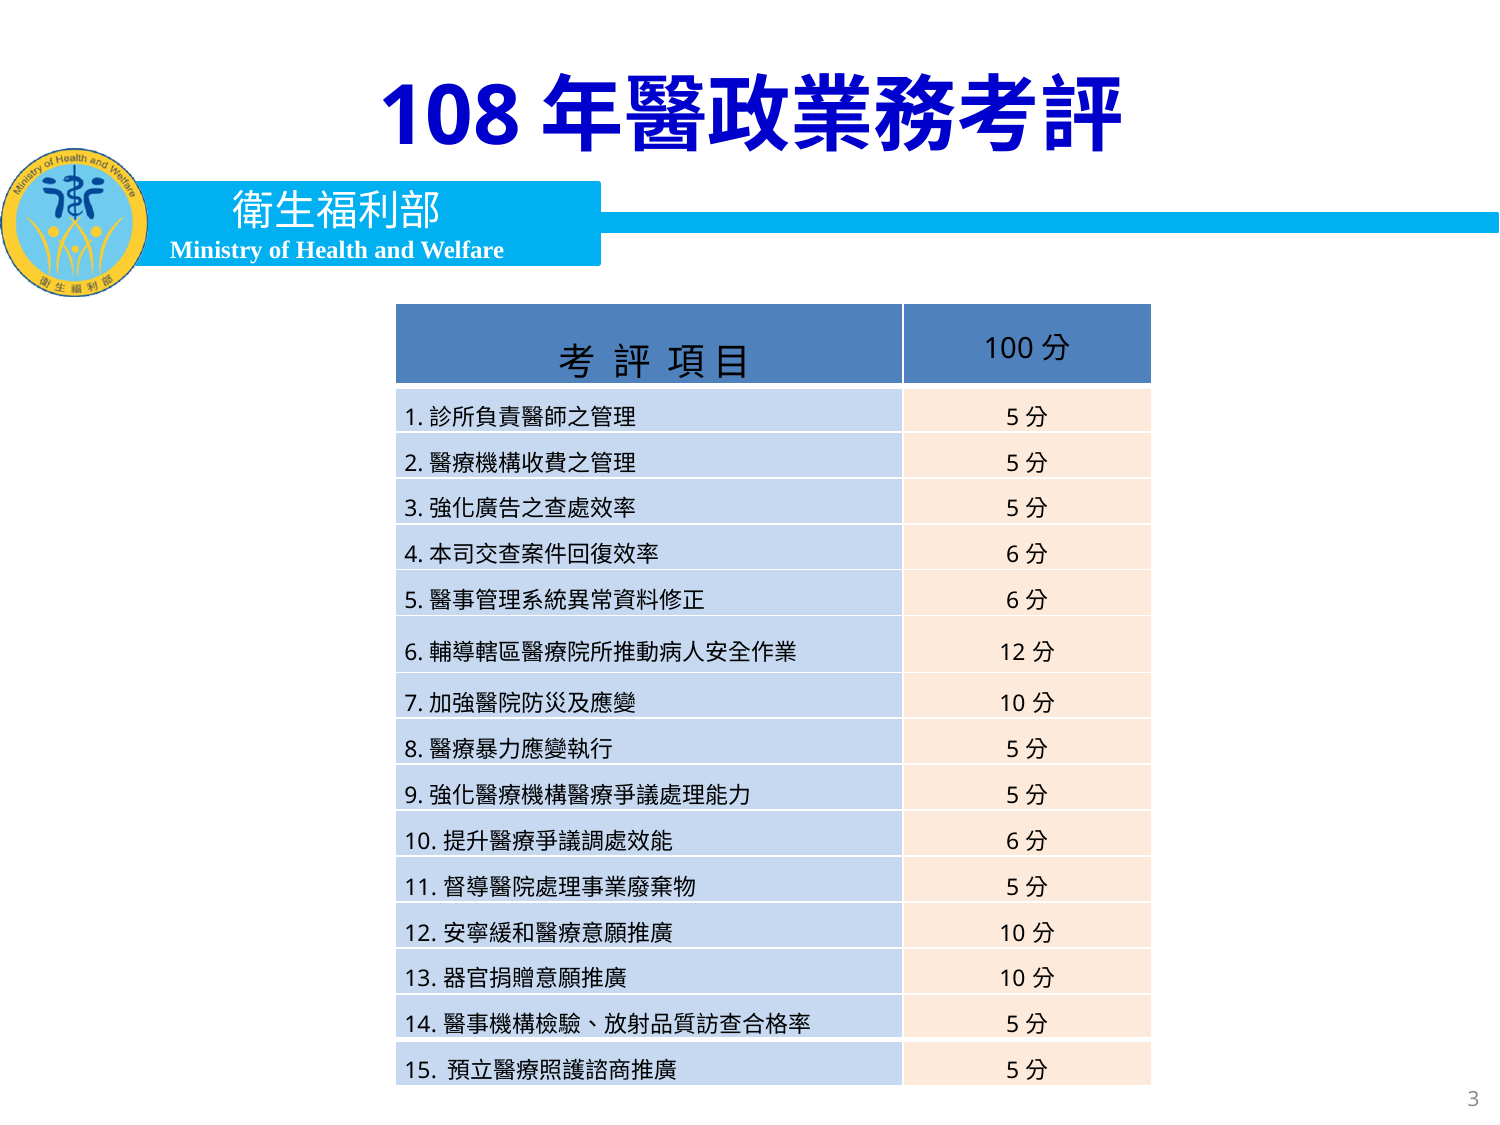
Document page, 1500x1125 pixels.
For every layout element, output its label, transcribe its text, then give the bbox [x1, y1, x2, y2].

slide_number 3 [1144, 1069, 1495, 1125]
table_cell 10分 [904, 903, 1151, 947]
table_cell 12分 [904, 616, 1151, 672]
table_cell 4.本司交查案件回復效率 [396, 525, 902, 569]
table_cell 5分 [904, 719, 1151, 763]
table_cell 1.診所負責醫師之管理 [396, 389, 902, 431]
table_cell 7.加強醫院防災及應變 [396, 673, 902, 717]
table_cell 5分 [904, 1042, 1151, 1085]
table_cell 5分 [904, 389, 1151, 431]
table_cell 5分 [904, 995, 1151, 1037]
table_cell 11.督導醫院處理事業廢棄物 [396, 857, 902, 901]
table_cell 15. 預立醫療照護諮商推廣 [396, 1042, 902, 1085]
table_cell 14.醫事機構檢驗、放射品質訪查合格率 [396, 995, 902, 1037]
table_cell 2.醫療機構收費之管理 [396, 433, 902, 477]
table_cell 6分 [904, 525, 1151, 569]
table_cell 6分 [904, 570, 1151, 615]
table_cell 3.強化廣告之查處效率 [396, 479, 902, 523]
table_cell 6.輔導轄區醫療院所推動病人安全作業 [396, 616, 902, 672]
table_cell 13.器官捐贈意願推廣 [396, 949, 902, 993]
title 108年醫政業務考評 [75, 30, 1427, 193]
picture [0, 148, 148, 297]
table_cell 5分 [904, 857, 1151, 901]
table_cell 8.醫療暴力應變執行 [396, 719, 902, 763]
table_header 考 評 項 目 [396, 304, 902, 383]
table_cell 12.安寧緩和醫療意願推廣 [396, 903, 902, 947]
table_cell 9.強化醫療機構醫療爭議處理能力 [396, 765, 902, 809]
table_cell 10分 [904, 673, 1151, 717]
table_cell 10.提升醫療爭議調處效能 [396, 811, 902, 855]
table_cell 5.醫事管理系統異常資料修正 [396, 570, 902, 615]
table_cell 6分 [904, 811, 1151, 855]
table_cell 5分 [904, 765, 1151, 809]
table_cell 5分 [904, 433, 1151, 477]
table_cell 10分 [904, 949, 1151, 993]
table_header 100分 [904, 304, 1151, 383]
table_cell 5分 [904, 479, 1151, 523]
